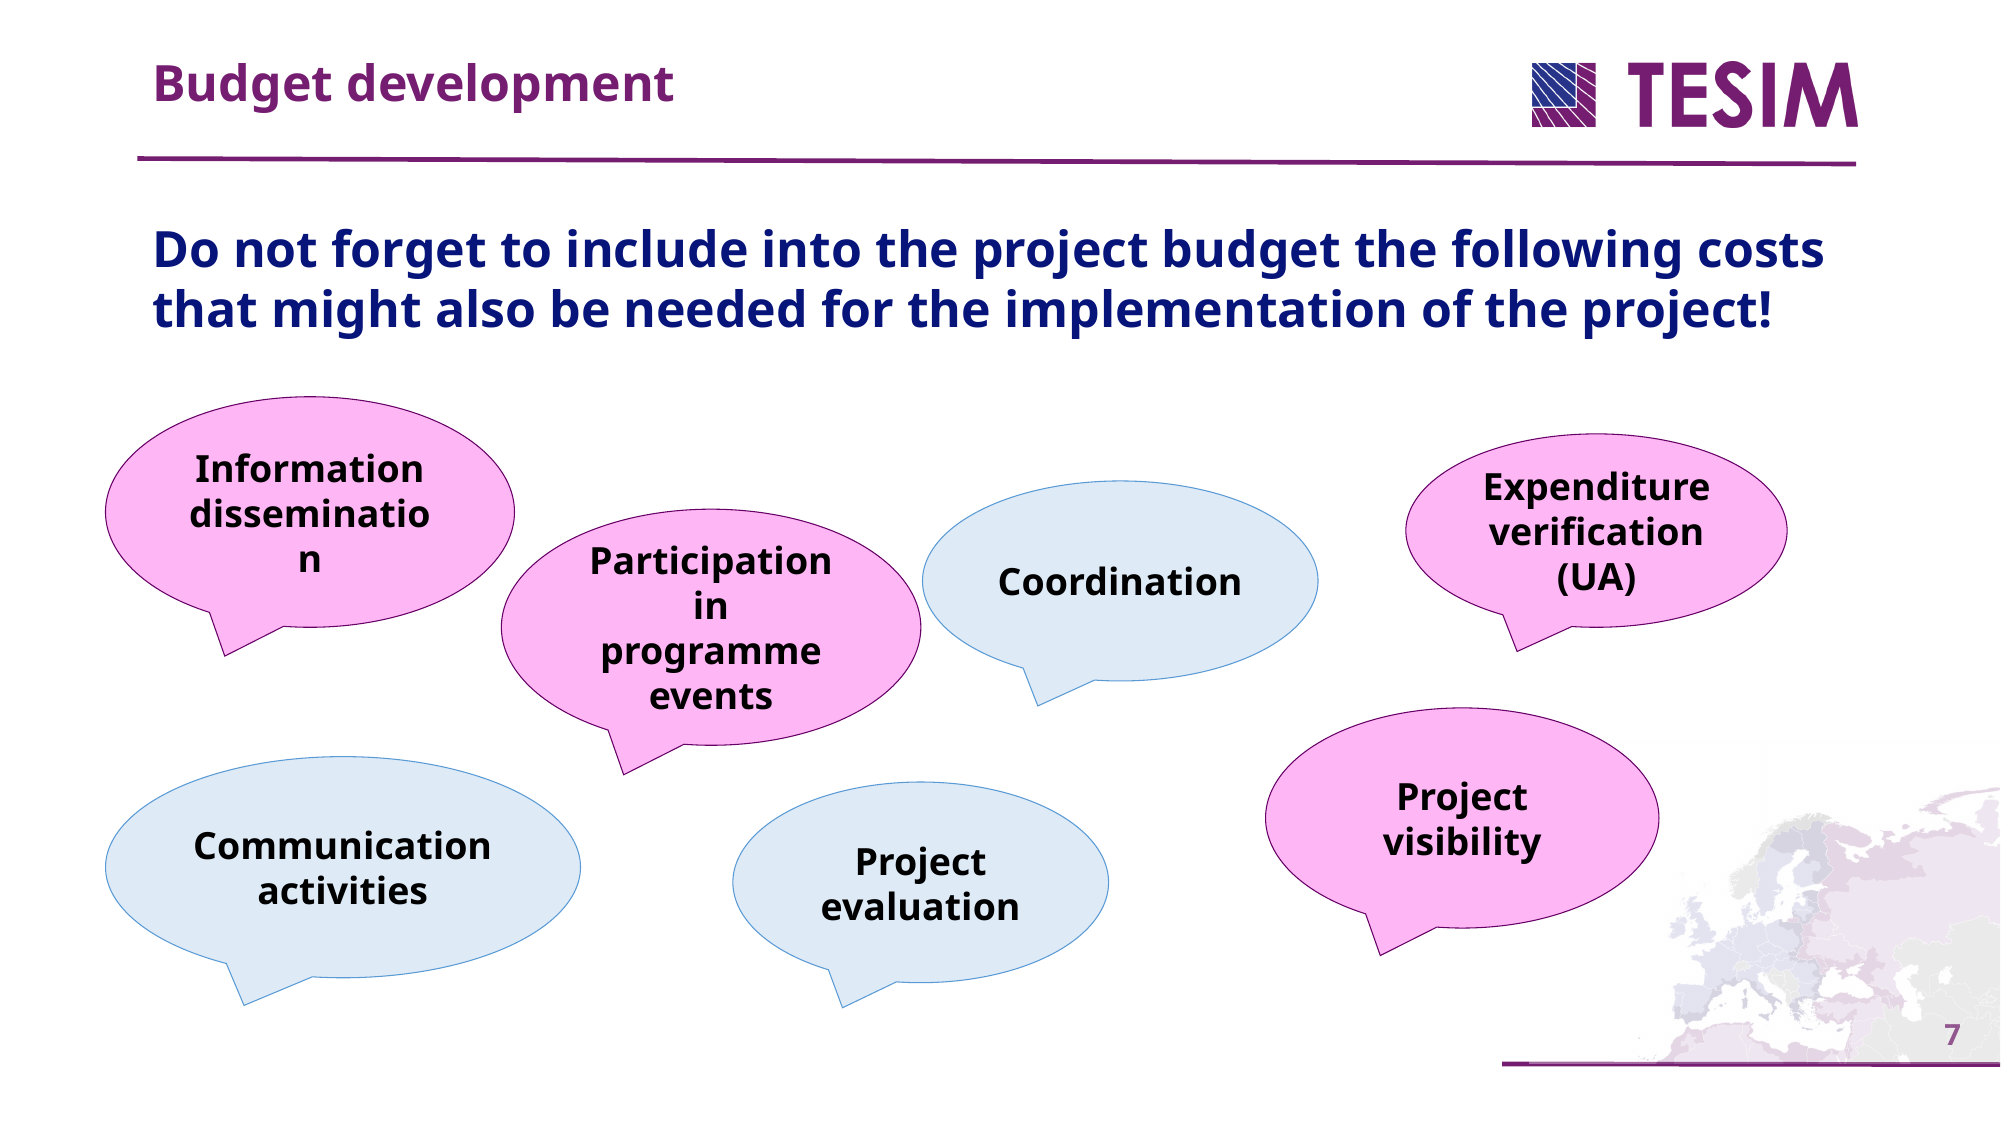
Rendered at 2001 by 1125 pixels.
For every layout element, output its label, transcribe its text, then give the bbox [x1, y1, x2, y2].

list Budget development [137, 51, 1597, 149]
text_box Expenditure verification (UA) [1405, 433, 1788, 653]
text_box Project evaluation [732, 781, 1110, 1009]
text_box Communication activities [104, 756, 582, 1007]
text_box Do not forget to include into the project budget the following costs that might also be needed for the implementation of the project! [137, 210, 1853, 345]
picture [1597, 61, 1858, 128]
text_box Coordination [921, 480, 1319, 707]
text_box Information dissemination [104, 396, 516, 657]
text_box Participation in programme events [500, 508, 922, 776]
text_box Project visibility [1265, 707, 1660, 957]
